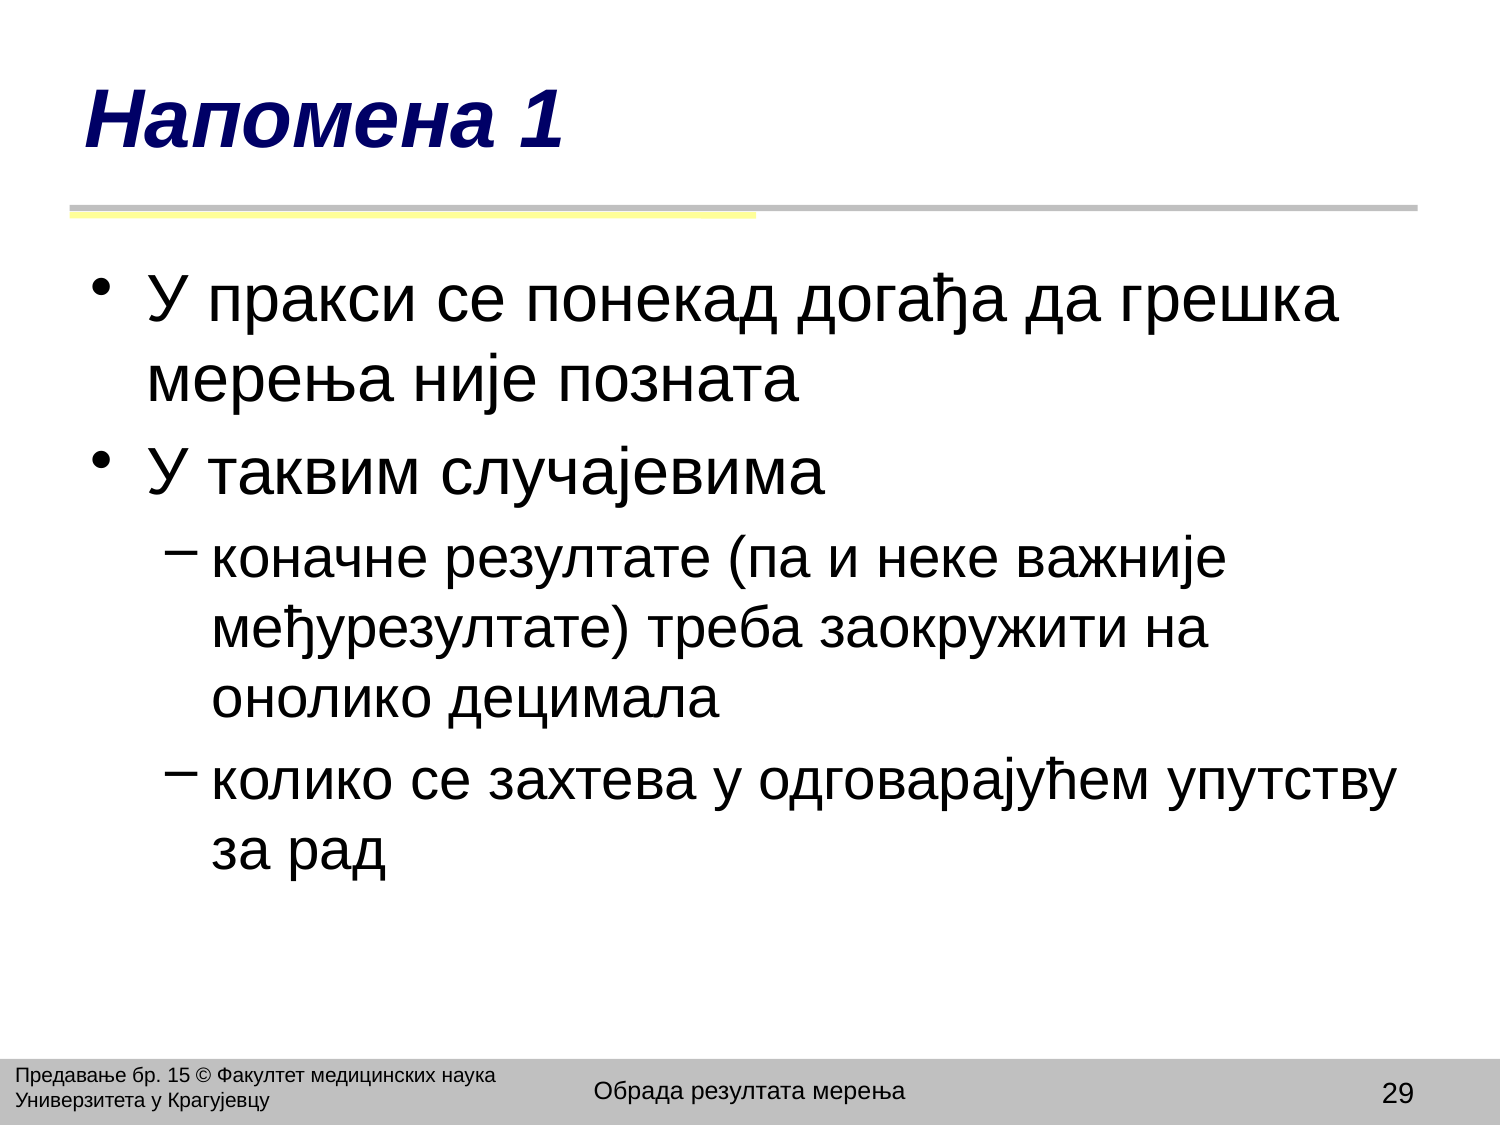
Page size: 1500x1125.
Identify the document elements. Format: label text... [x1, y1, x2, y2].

slide_number Предавање бр. 15 © Факултет медицинских наука Универзитета у Крагујевцу [0, 1053, 631, 1108]
title Напомена 1 [69, 19, 1426, 208]
list У пракси се понекад догађа да грешка мерења није позната У таквим случајевима коначне резултате (па и неке важније међурезултате) треба заокружити на онолико децимала колико се захтева у одговарајућем упутству за рад [74, 246, 1426, 1023]
footer Обрада резултата мерења [512, 1066, 988, 1125]
slide_number 29 [1079, 1066, 1430, 1125]
